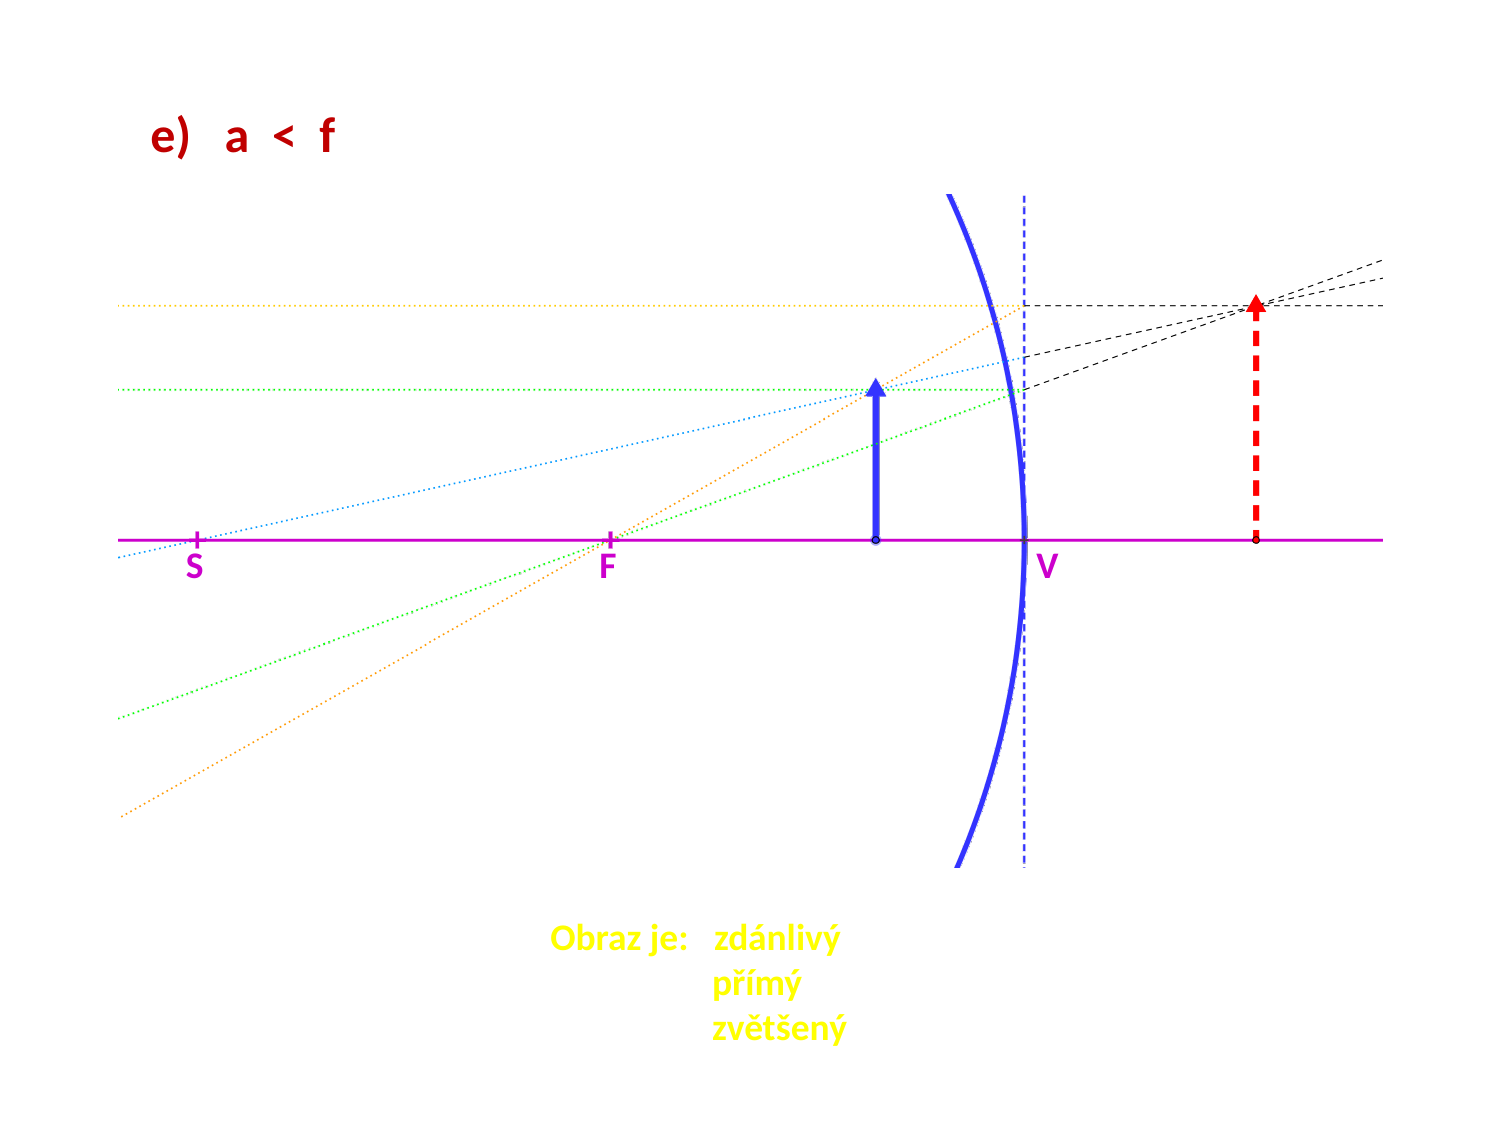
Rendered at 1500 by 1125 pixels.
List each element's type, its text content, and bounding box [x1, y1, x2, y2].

picture [117, 194, 1383, 868]
text_box Obraz je: zdánlivý přímý zvětšený [535, 905, 914, 1055]
text_box e) a ˂ f [135, 95, 396, 170]
